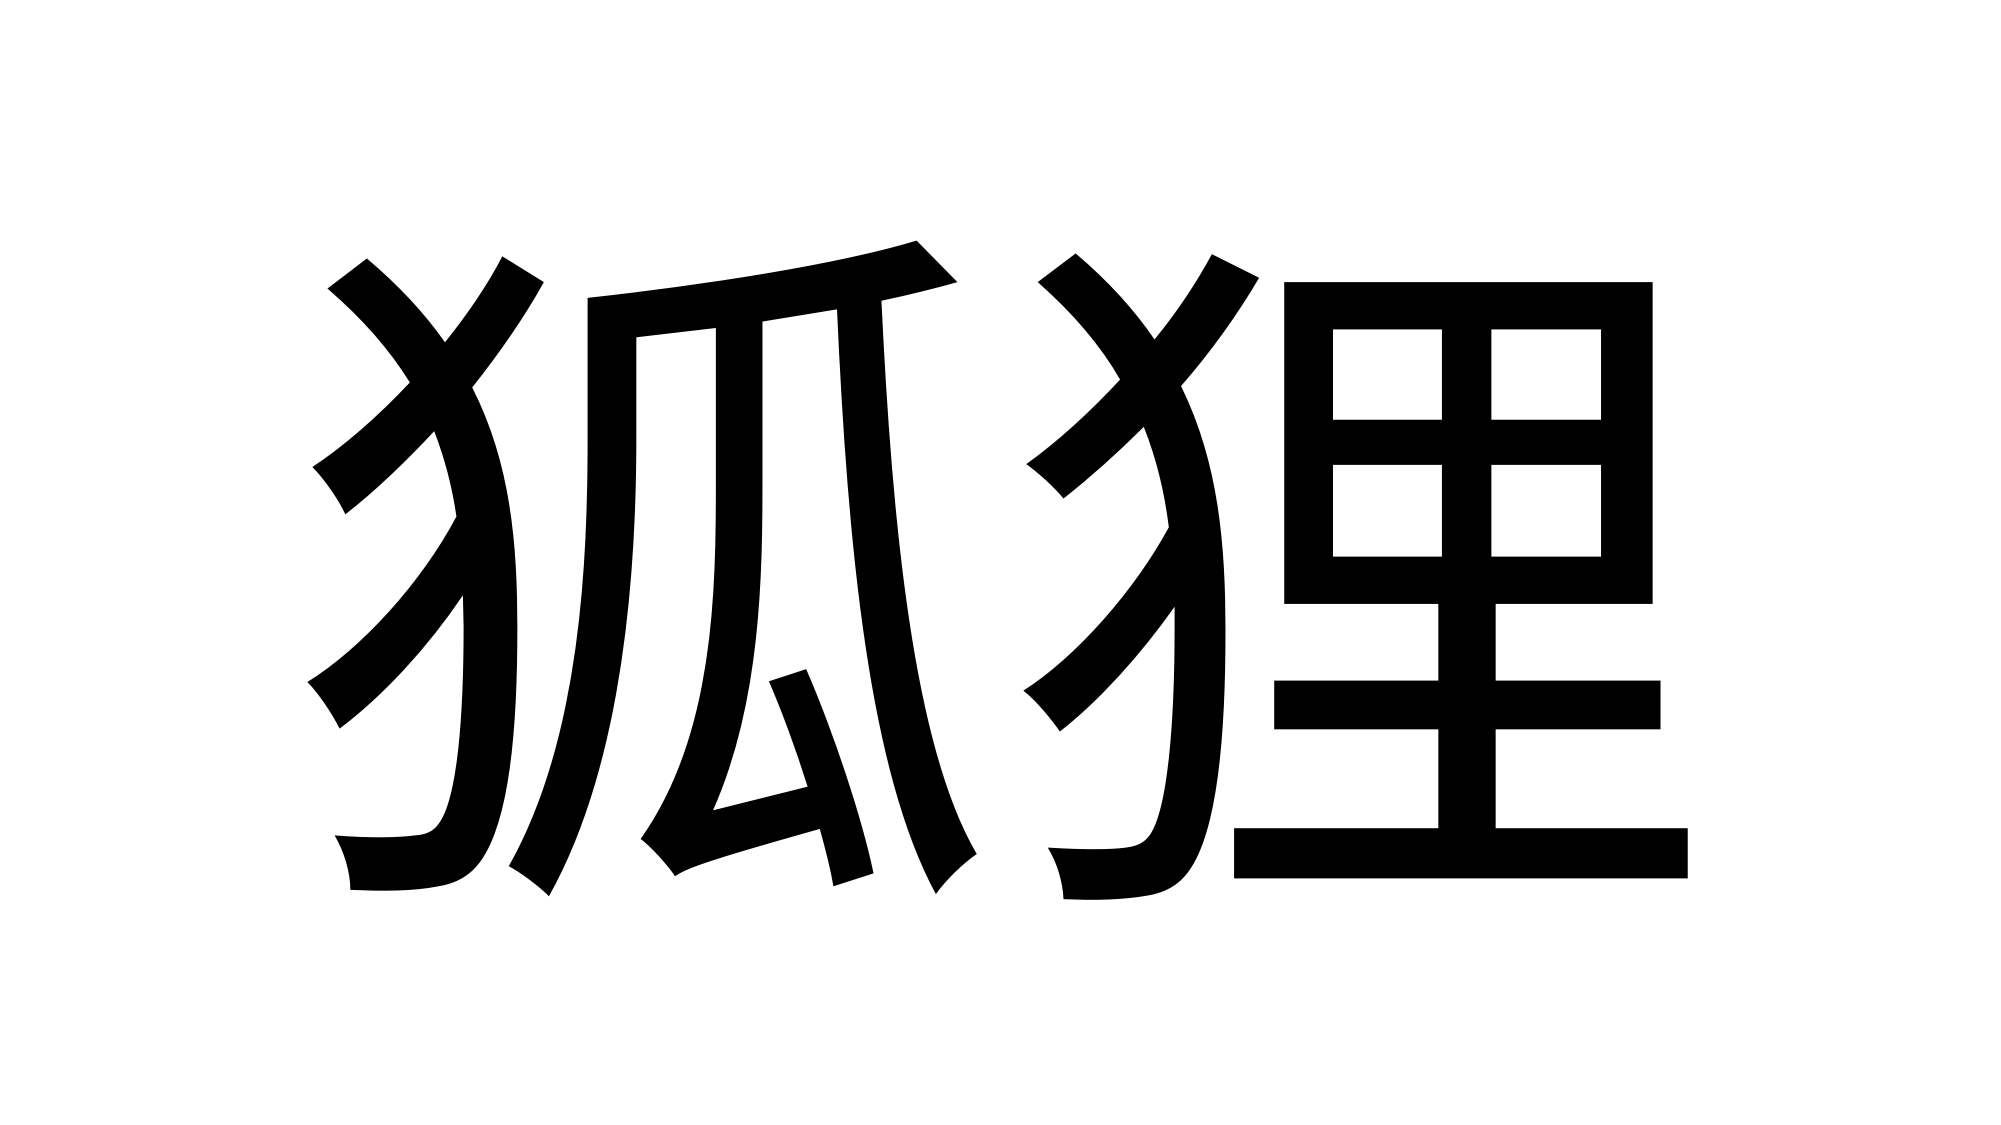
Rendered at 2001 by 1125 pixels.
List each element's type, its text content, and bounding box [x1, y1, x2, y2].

text_box 狐狸 [167, 120, 1833, 996]
